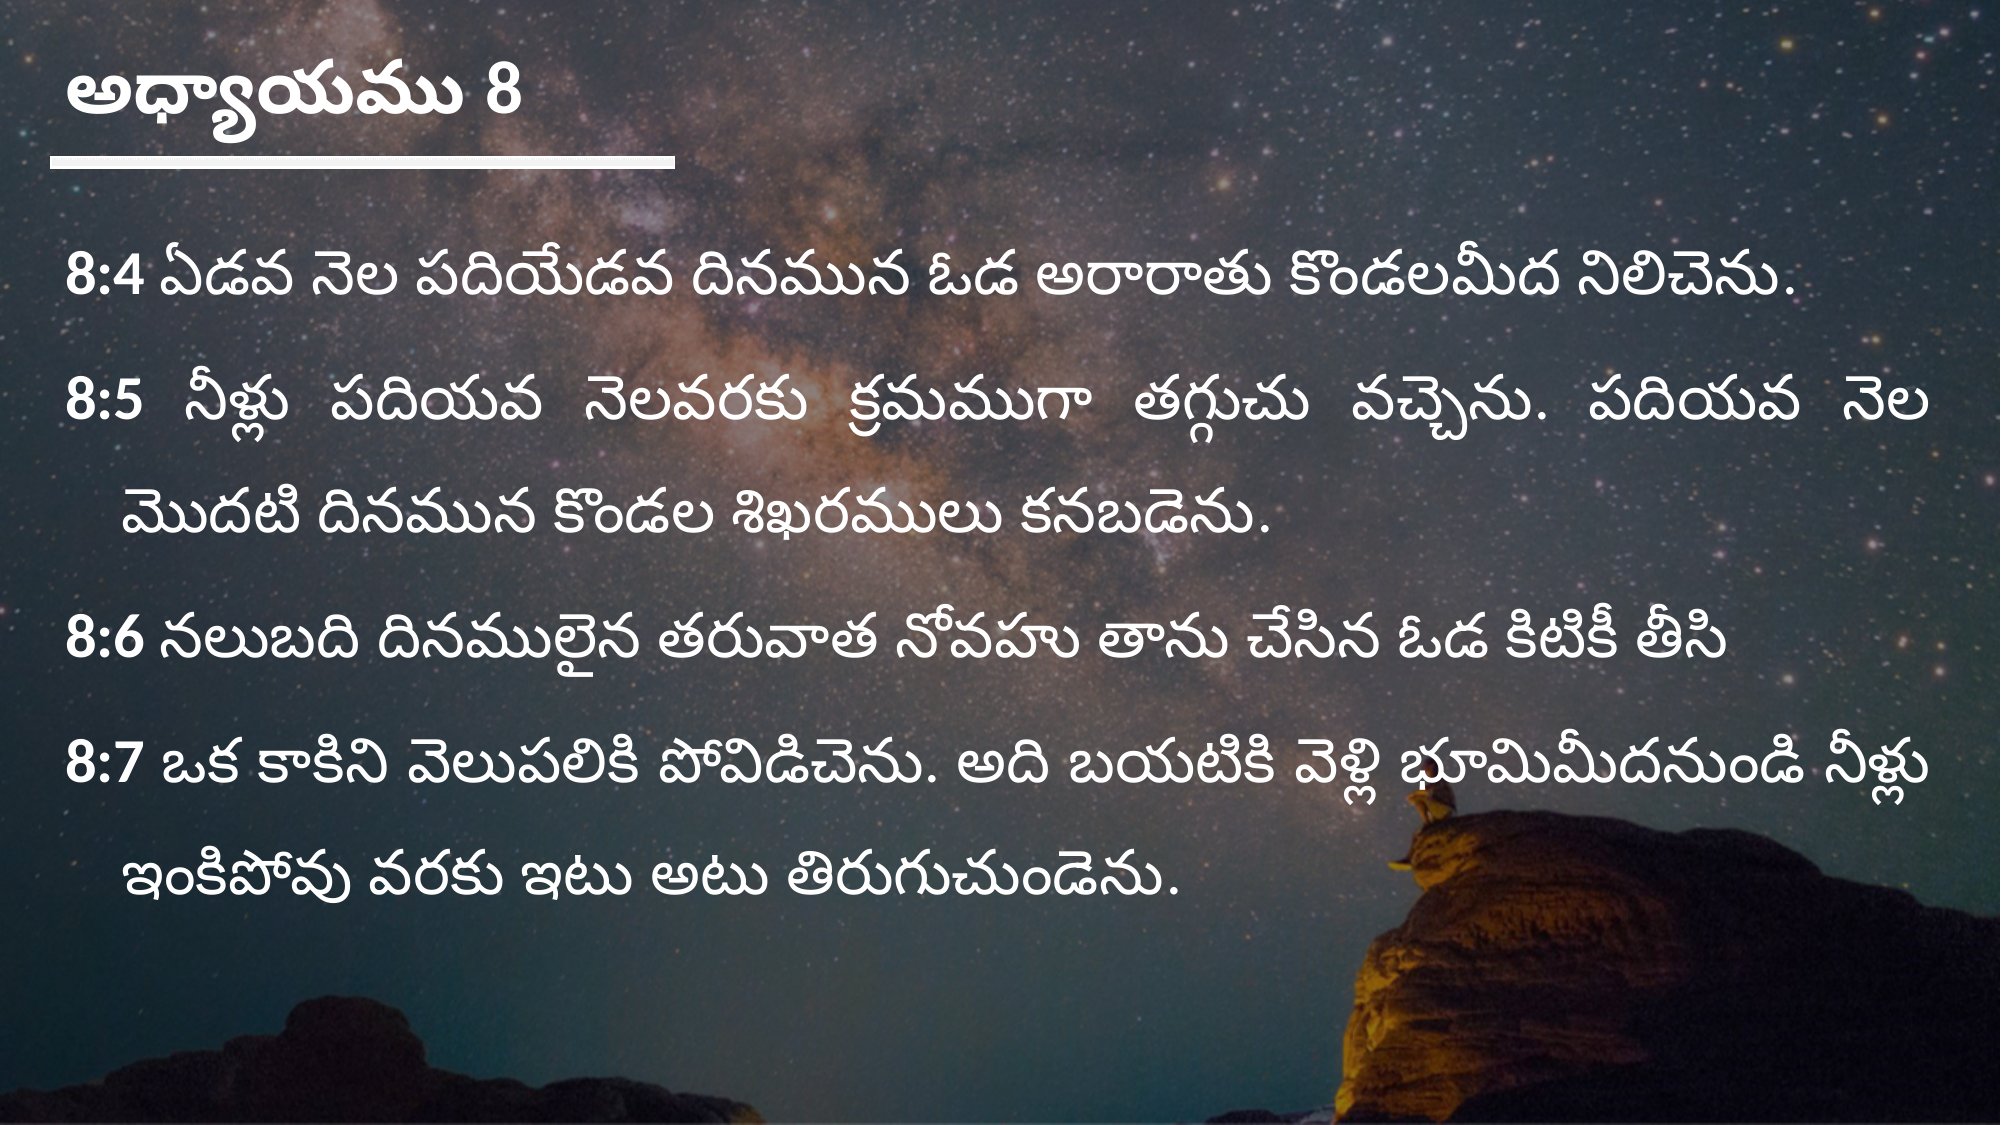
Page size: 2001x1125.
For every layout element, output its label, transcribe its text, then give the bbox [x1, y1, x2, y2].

title అధ్యాయము 8 [50, 0, 1925, 167]
picture [0, 0, 2000, 1125]
list 8:4 ఏడవ నెల పదియేడవ దినమున ఓడ అరారాతు కొండలమీద నిలిచెను. 8:5 నీళ్లు పదియవ నెలవరకు క్రమముగా తగ్గుచు వచ్చెను. పదియవ నెల మొదటి దినమున కొండల శిఖరములు కనబడెను. 8:6 నలుబది దినములైన తరువాత నోవహు తాను చేసిన ఓడ కిటికీ తీసి 8:7 ఒక కాకిని వెలుపలికి పోవిడిచెను. అది బయటికి వెళ్లి భూమిమీదనుండి నీళ్లు ఇంకిపోవు వరకు ఇటు అటు తిరుగుచుండెను. [50, 187, 1946, 1063]
